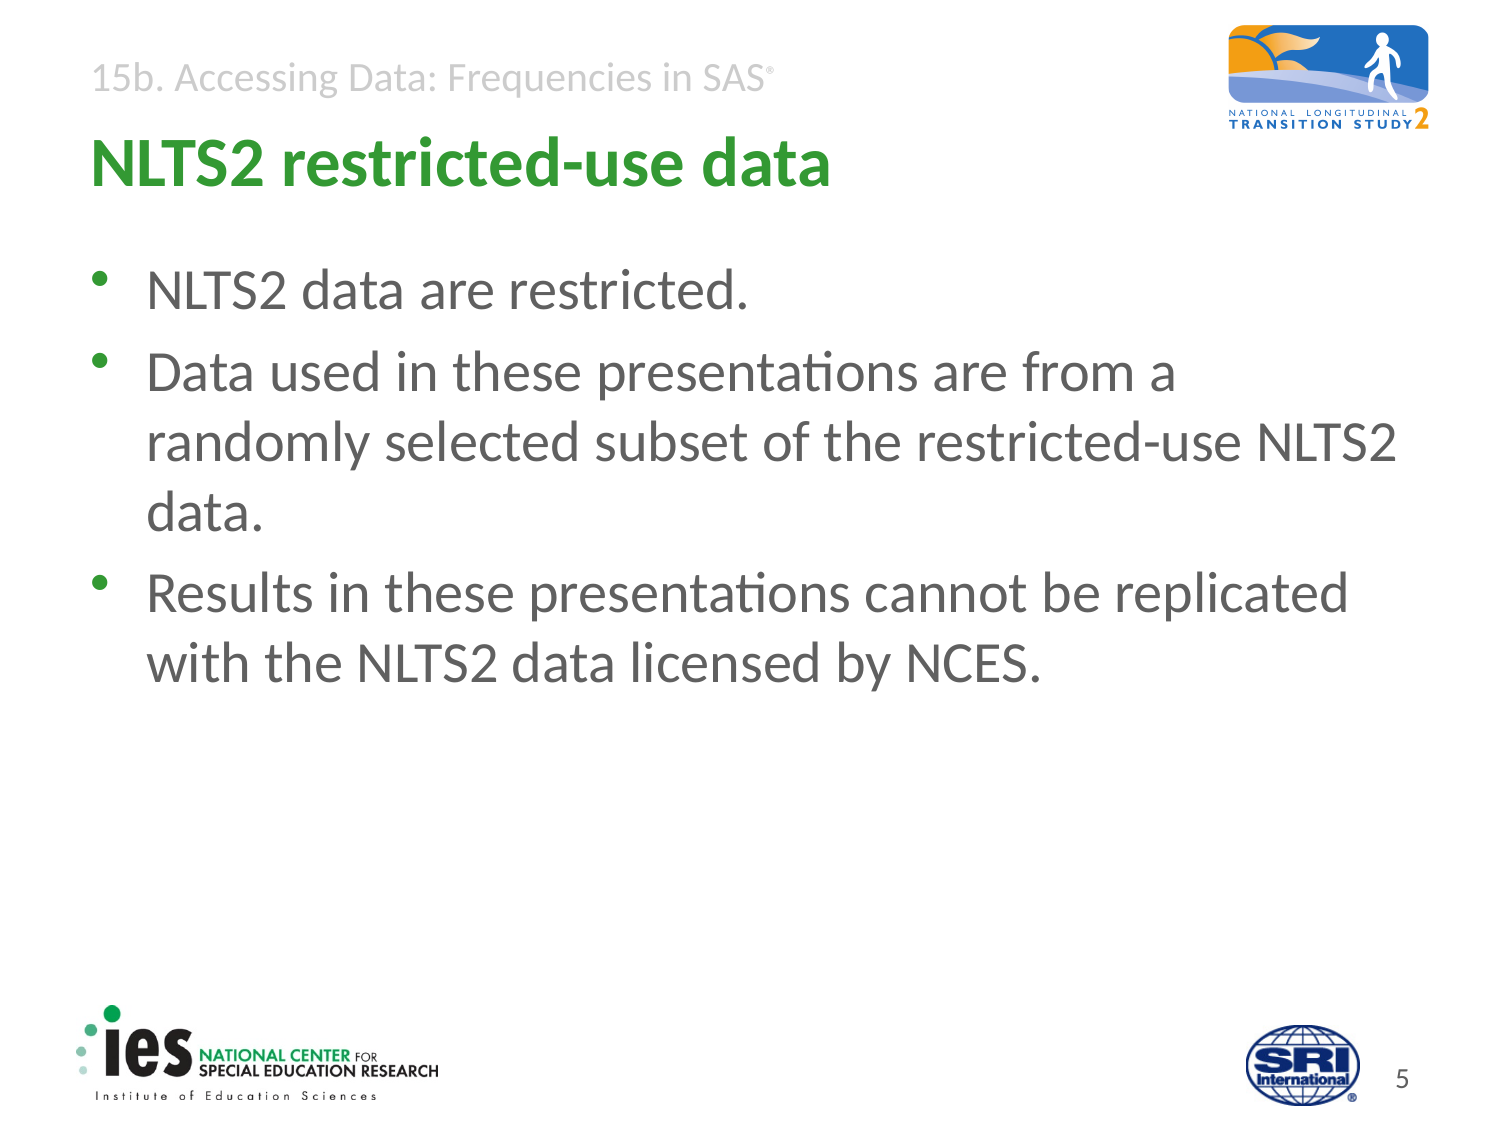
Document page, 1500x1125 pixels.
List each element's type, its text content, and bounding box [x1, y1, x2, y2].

slide_number 4 [1321, 1051, 1426, 1125]
picture [76, 1005, 438, 1100]
title NLTS2 restricted-use data [74, 90, 1426, 226]
picture [1246, 1025, 1360, 1106]
list NLTS2 data are restricted. Data used in these presentations are from a randomly selected subset of the restricted-use NLTS2 data. Results in these presentations cannot be replicated with the NLTS2 data licensed by NCES. [74, 243, 1426, 987]
